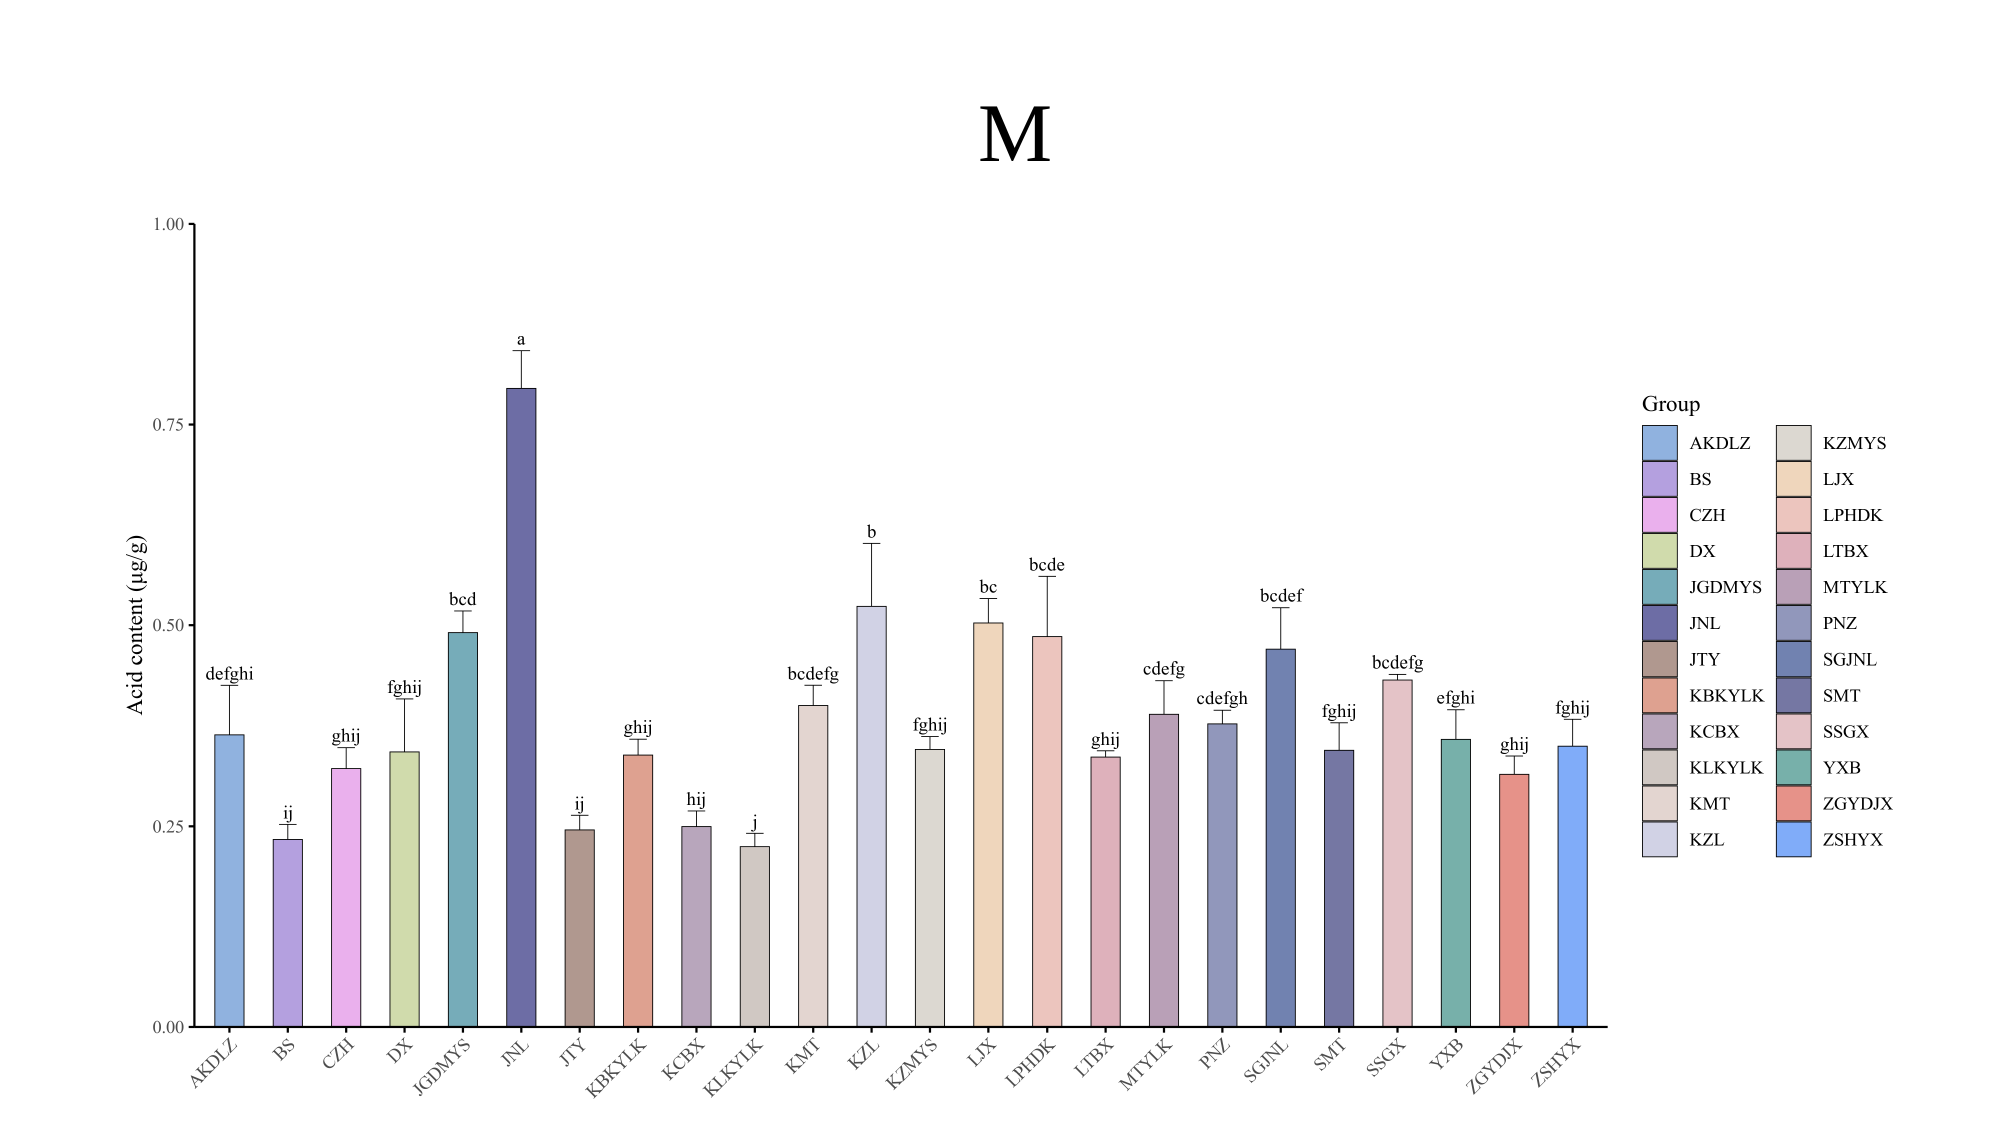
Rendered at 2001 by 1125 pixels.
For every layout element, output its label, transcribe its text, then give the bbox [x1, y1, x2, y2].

title M [265, 12, 1766, 187]
picture [114, 211, 1916, 1113]
